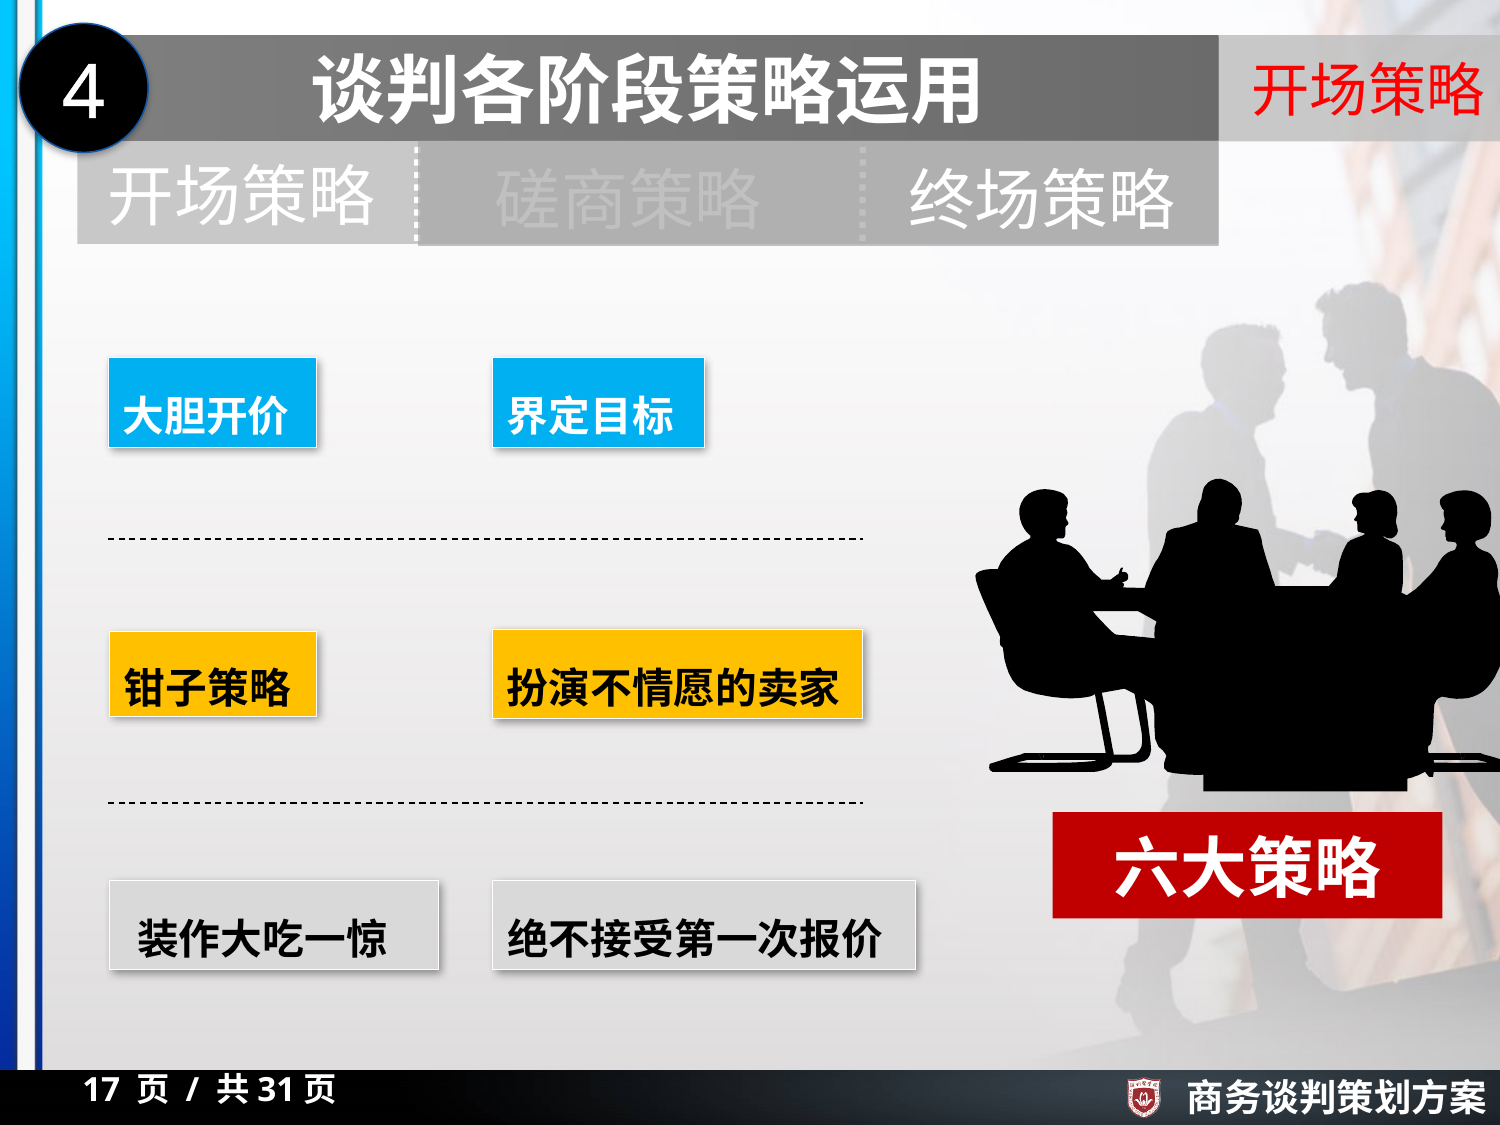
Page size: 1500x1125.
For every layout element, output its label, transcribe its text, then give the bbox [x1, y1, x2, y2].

text_box 钳子策略 [109, 631, 316, 717]
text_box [1218, 34, 1500, 142]
picture [0, 0, 1500, 1125]
text_box 界定目标 [492, 357, 704, 447]
text_box 谈判各阶段策略运用 [122, 33, 1219, 136]
text_box 六大策略 [1052, 812, 1443, 919]
text_box 扮演不情愿的卖家 [492, 628, 863, 719]
text_box 大胆开价 [107, 357, 316, 447]
slide_number 17 页 / 共31页 [0, 1063, 352, 1119]
picture [43, 0, 1500, 36]
text_box 装作大吃一惊 [109, 880, 439, 970]
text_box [77, 138, 1219, 247]
text_box 4 [18, 22, 149, 152]
text_box 绝不接受第一次报价 [492, 880, 916, 970]
